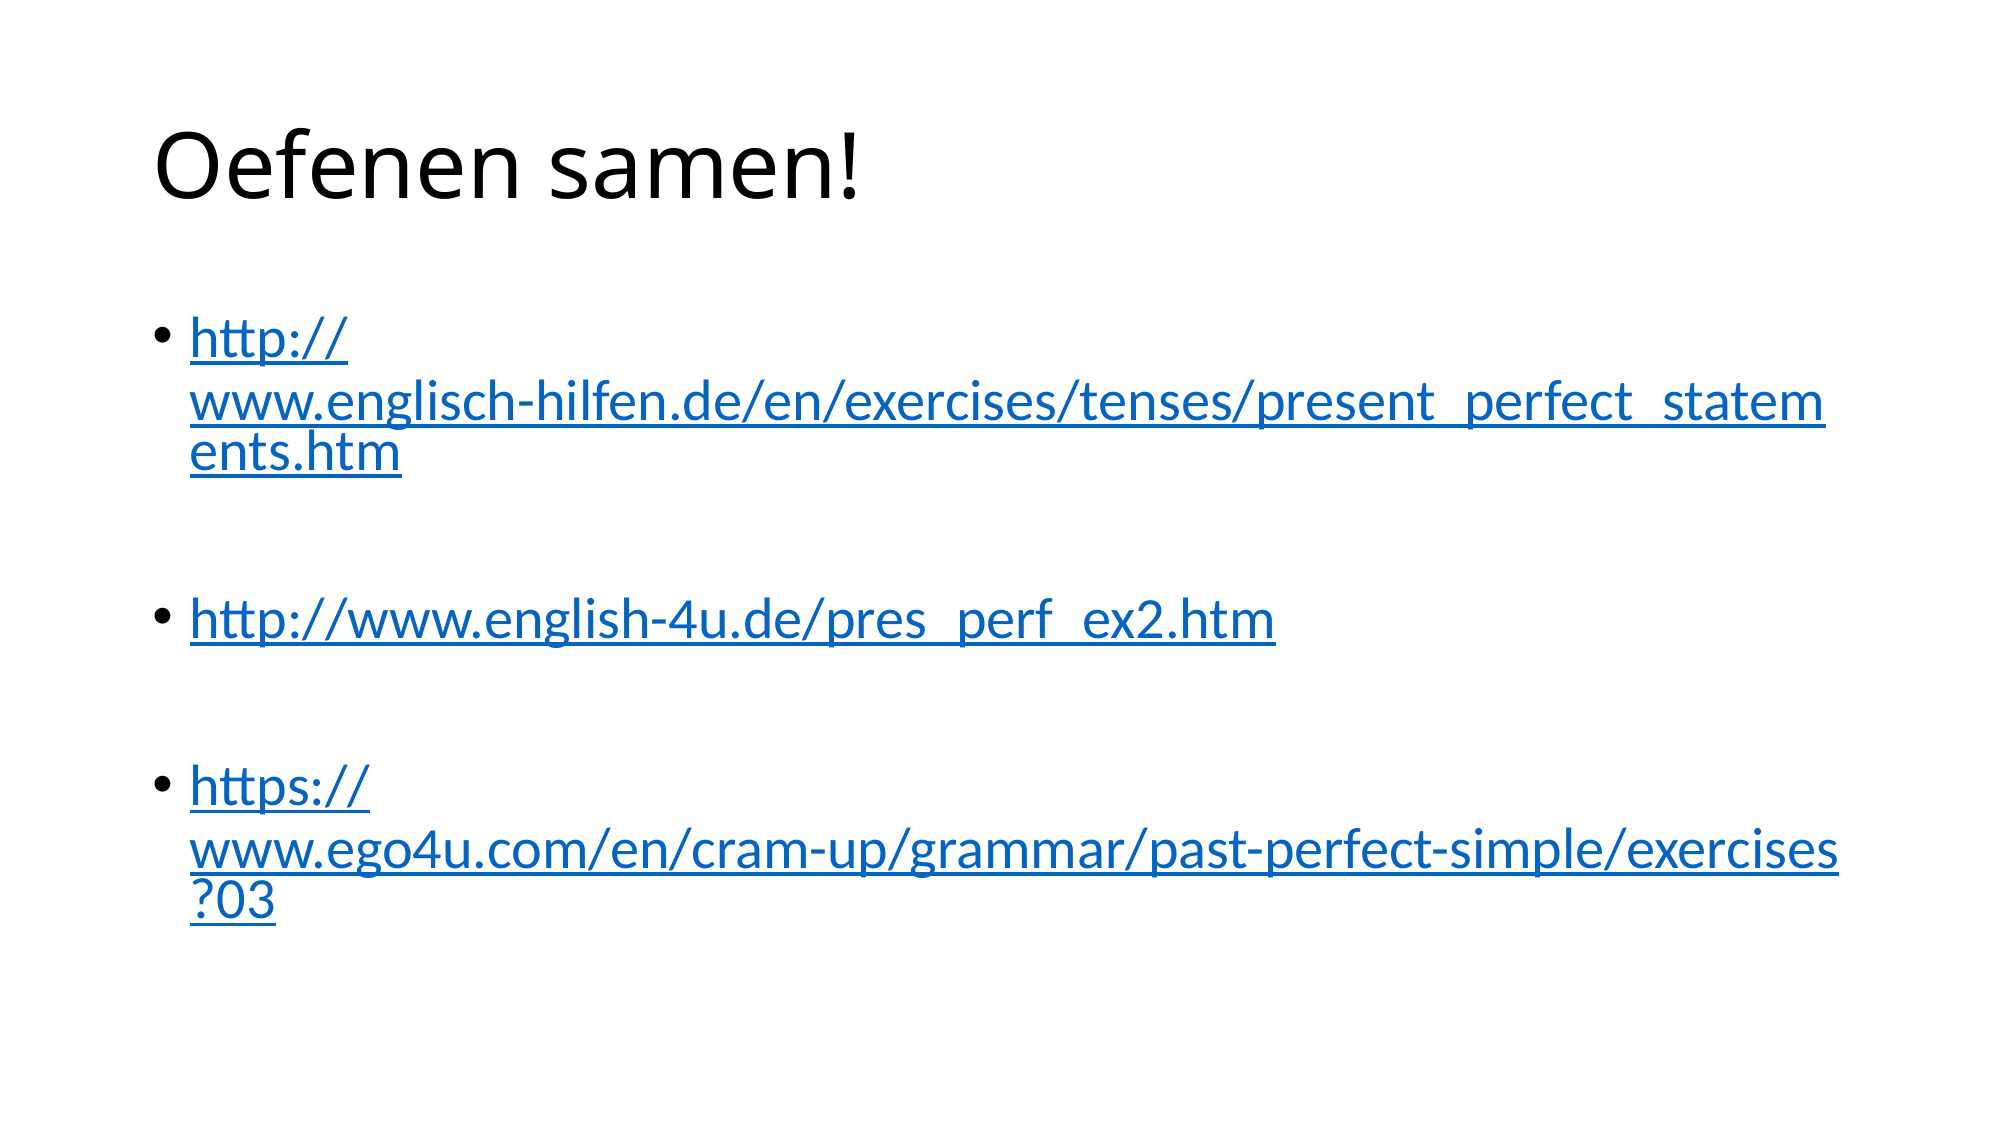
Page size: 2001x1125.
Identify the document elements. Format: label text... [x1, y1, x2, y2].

title Oefenen samen! [137, 59, 1863, 278]
list http://www.englisch-hilfen.de/en/exercises/tenses/present_perfect_statements.htm http://www.english-4u.de/pres_perf_ex2.htm https://www.ego4u.com/en/cram-up/grammar/past-perfect-simple/exercises?03 [137, 299, 1863, 1014]
